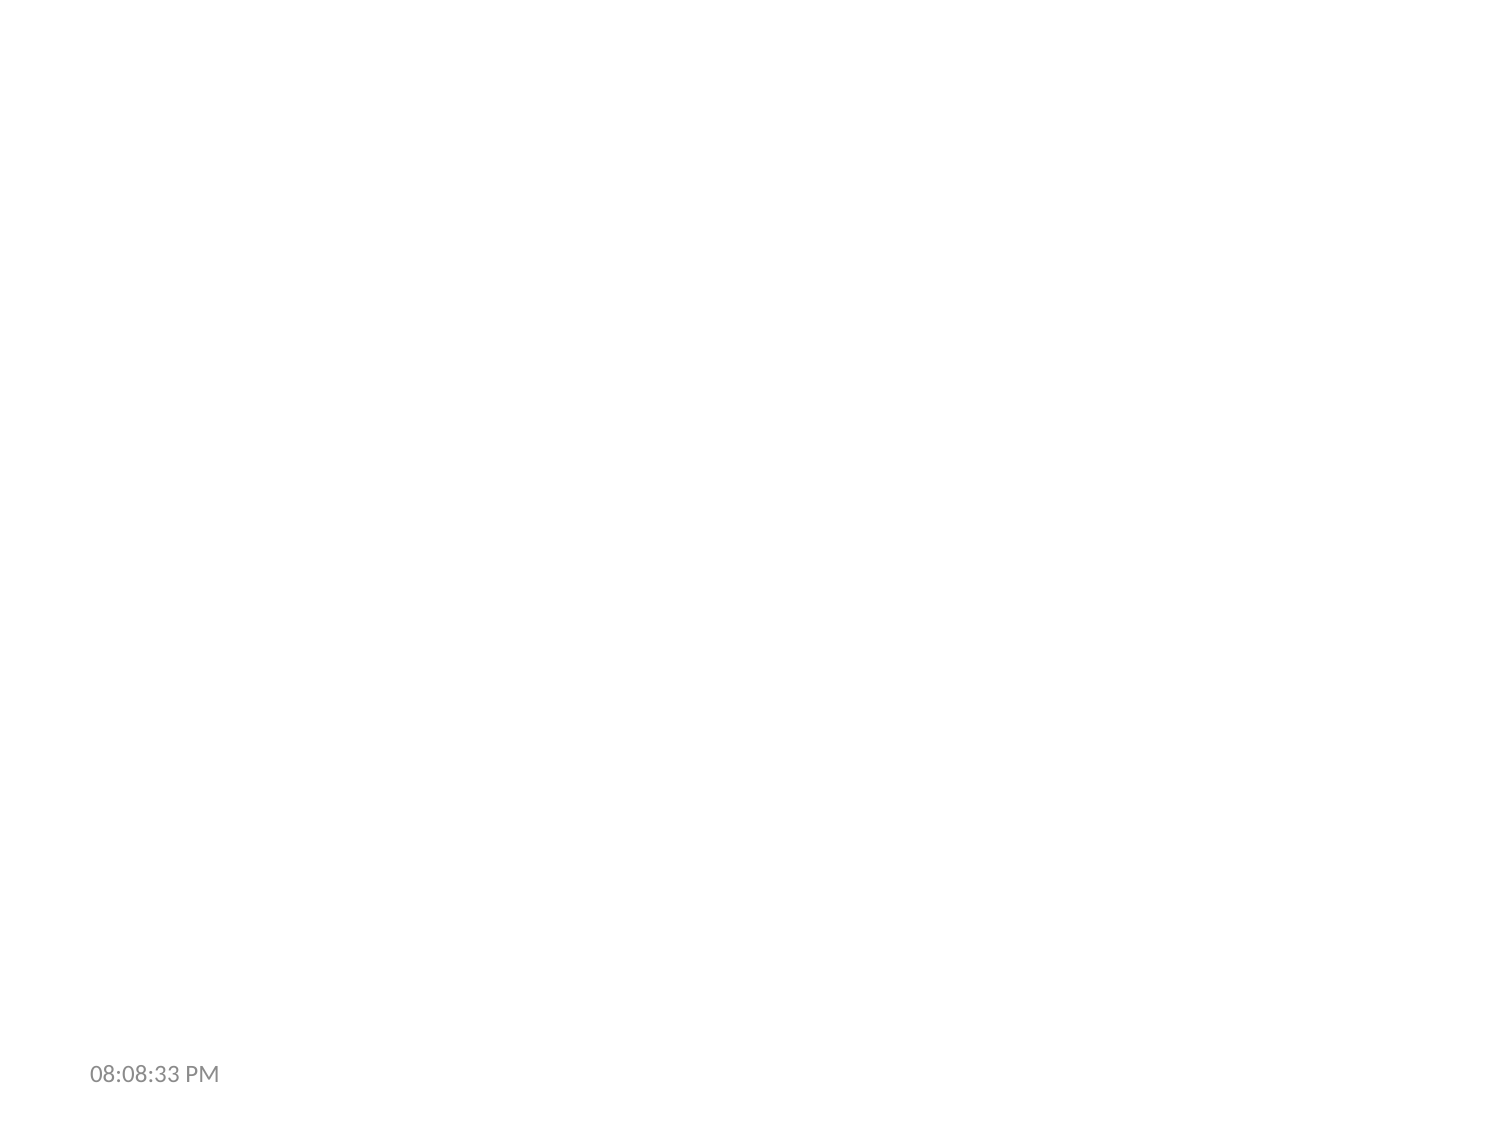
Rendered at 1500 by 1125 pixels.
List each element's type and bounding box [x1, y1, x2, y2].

slide_number [75, 1042, 425, 1103]
